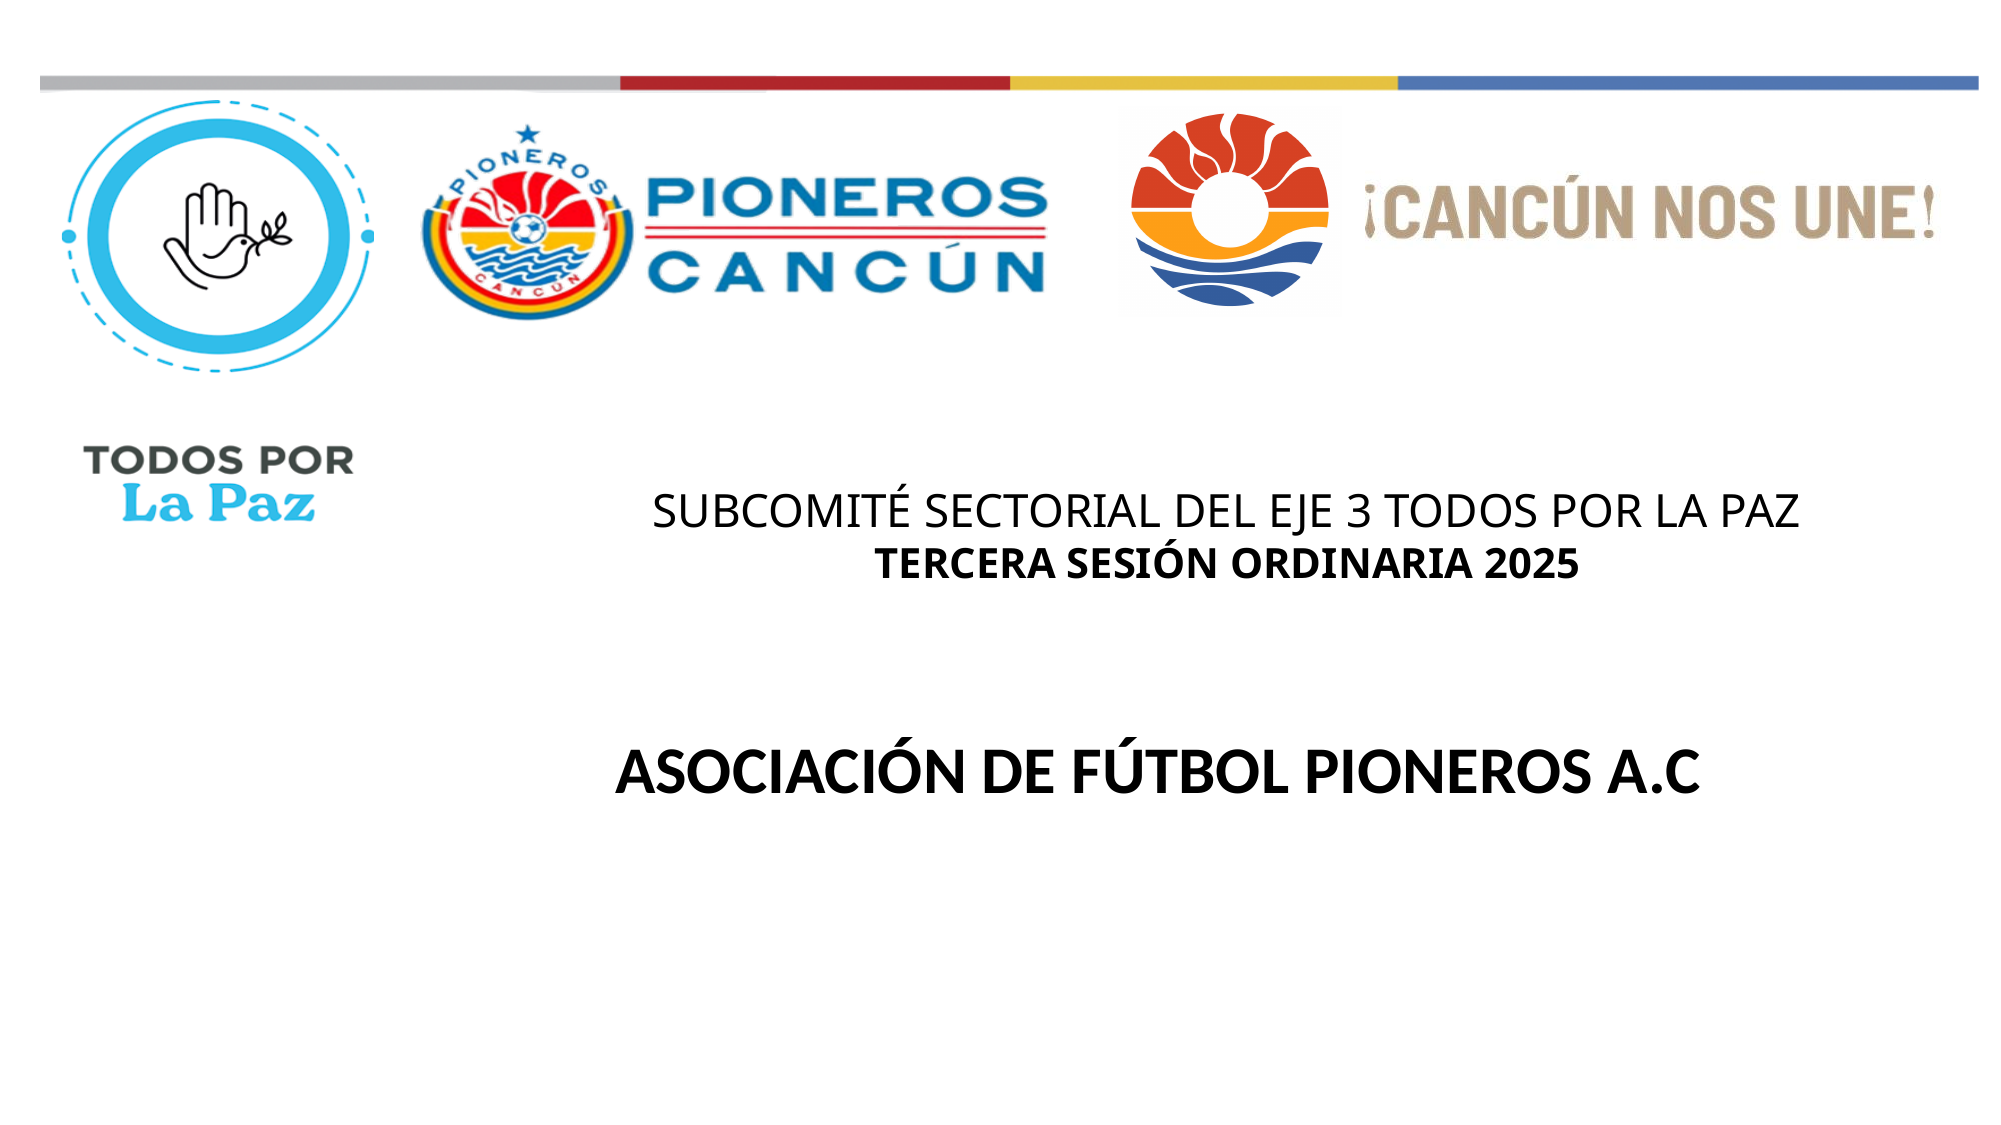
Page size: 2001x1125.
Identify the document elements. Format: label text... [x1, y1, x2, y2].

text_box ASOCIACIÓN DE FÚTBOL PIONEROS A.C [362, 719, 1955, 815]
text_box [1117, 106, 1955, 317]
picture [61, 100, 374, 537]
text_box SUBCOMITÉ SECTORIAL DEL EJE 3 TODOS POR LA PAZ TERCERA SESIÓN ORDINARIA 2025 [486, 474, 1969, 595]
picture [40, 75, 1980, 373]
